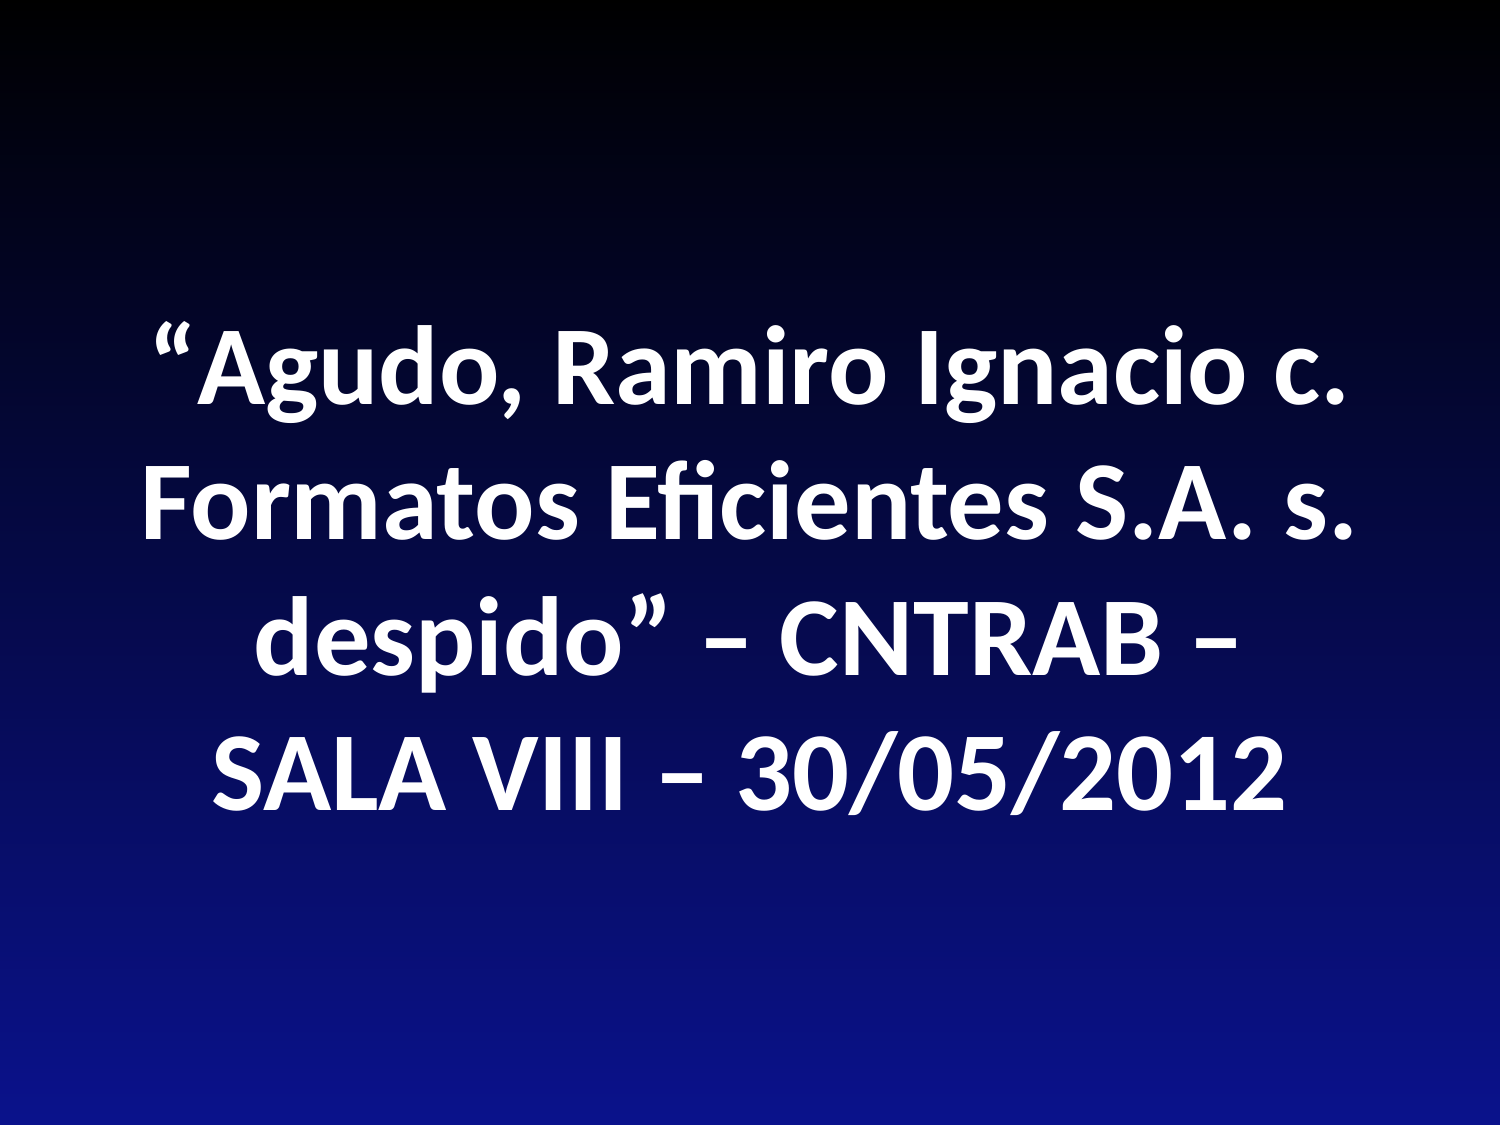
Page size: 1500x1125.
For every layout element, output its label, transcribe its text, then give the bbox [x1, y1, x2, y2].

title “Agudo, Ramiro Ignacio c. Formatos Eficientes S.A. s. despido” – CNTRAB – SALA VIII – 30/05/2012 [112, 266, 1388, 858]
